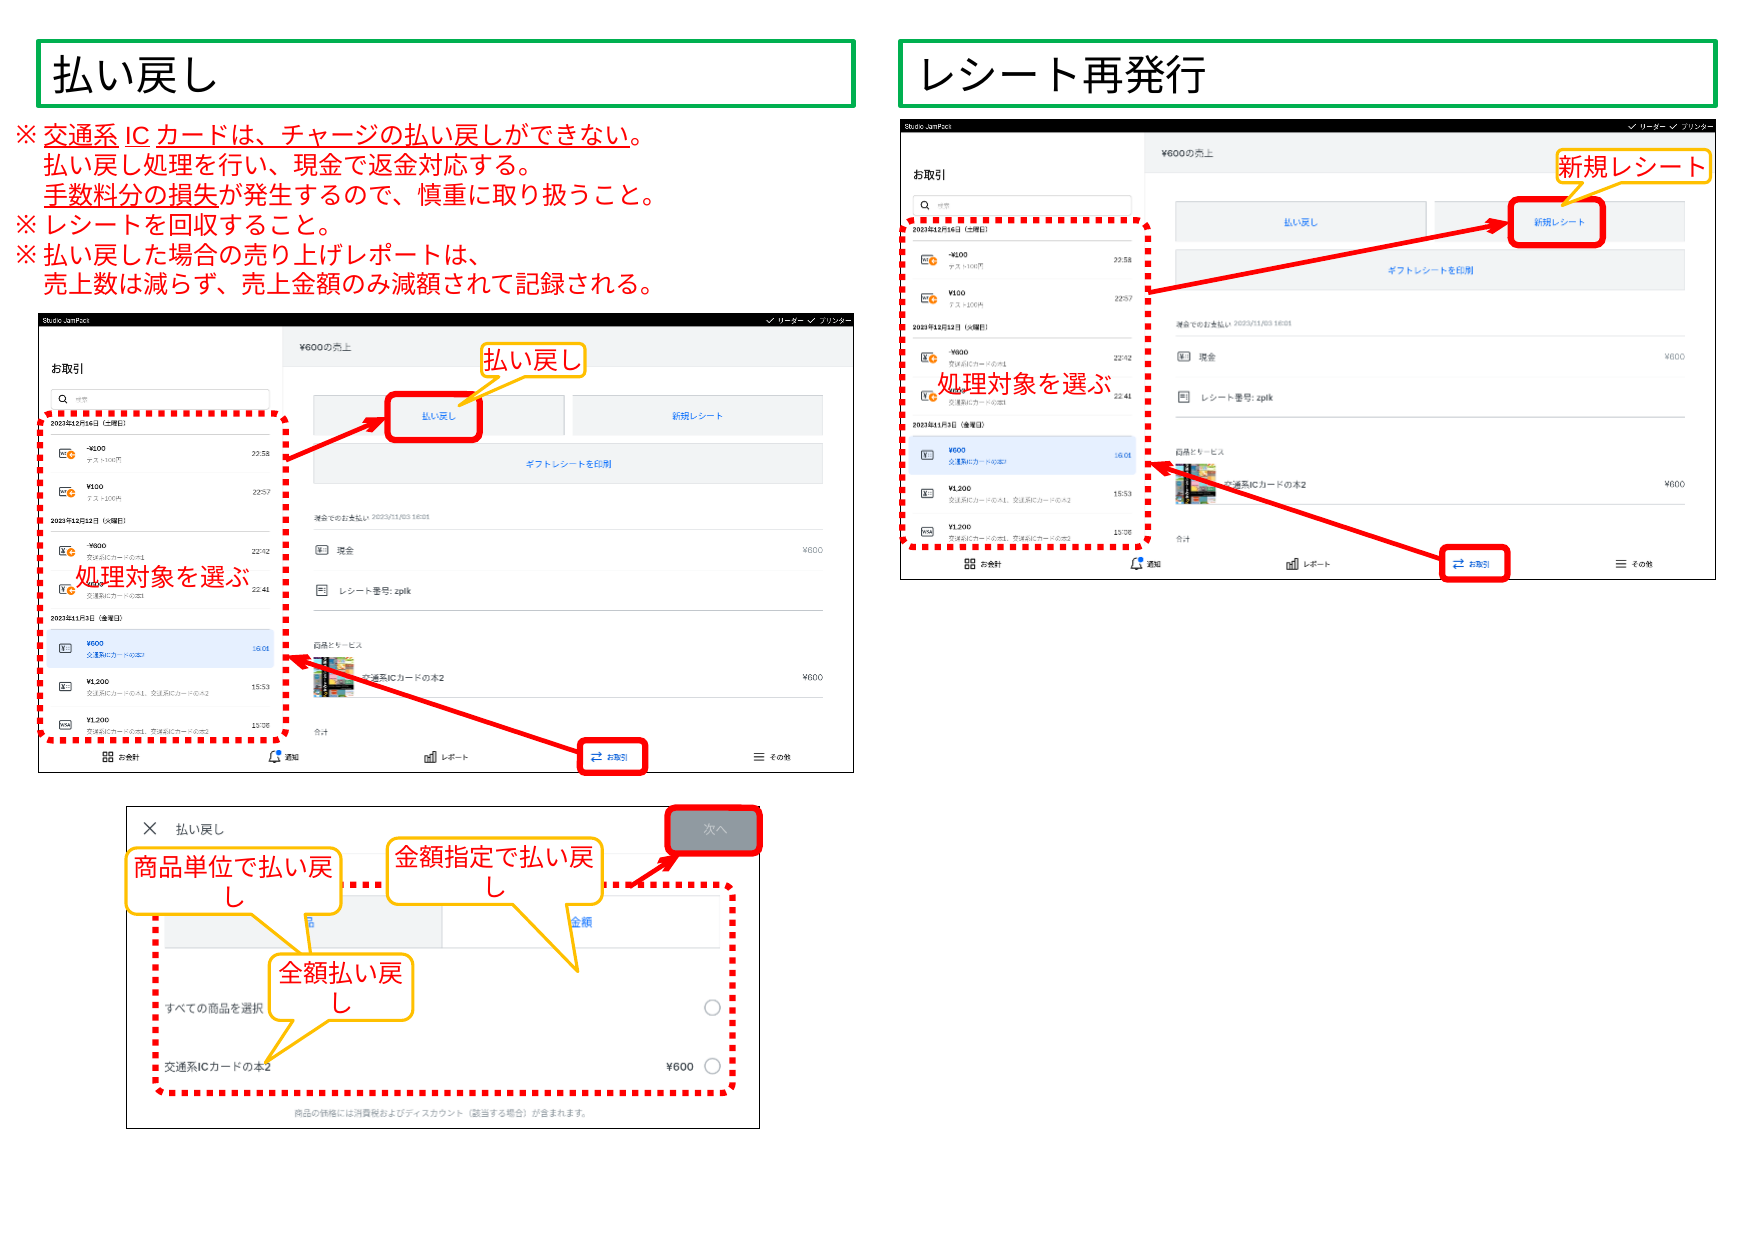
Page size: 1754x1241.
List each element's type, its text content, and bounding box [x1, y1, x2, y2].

text_box レシート再発行 [900, 41, 1716, 106]
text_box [285, 416, 388, 461]
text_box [629, 853, 682, 888]
picture [899, 119, 1717, 581]
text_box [1147, 221, 1512, 294]
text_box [285, 655, 581, 754]
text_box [1147, 461, 1443, 560]
text_box 交通系ICカードは、チャージの払い戻しができない。 払い戻し処理を行い、現金で返金対応する。 手数料分の損失が発生するので、慎重に取り扱うこと。 レシートを回収すること。 払い戻した場合の売り上げレポートは、 売上数は減らず、売上金額のみ減額されて記録される。 [15, 119, 668, 300]
picture [126, 805, 761, 1130]
text_box 払い戻し [38, 41, 854, 106]
picture [37, 312, 854, 774]
